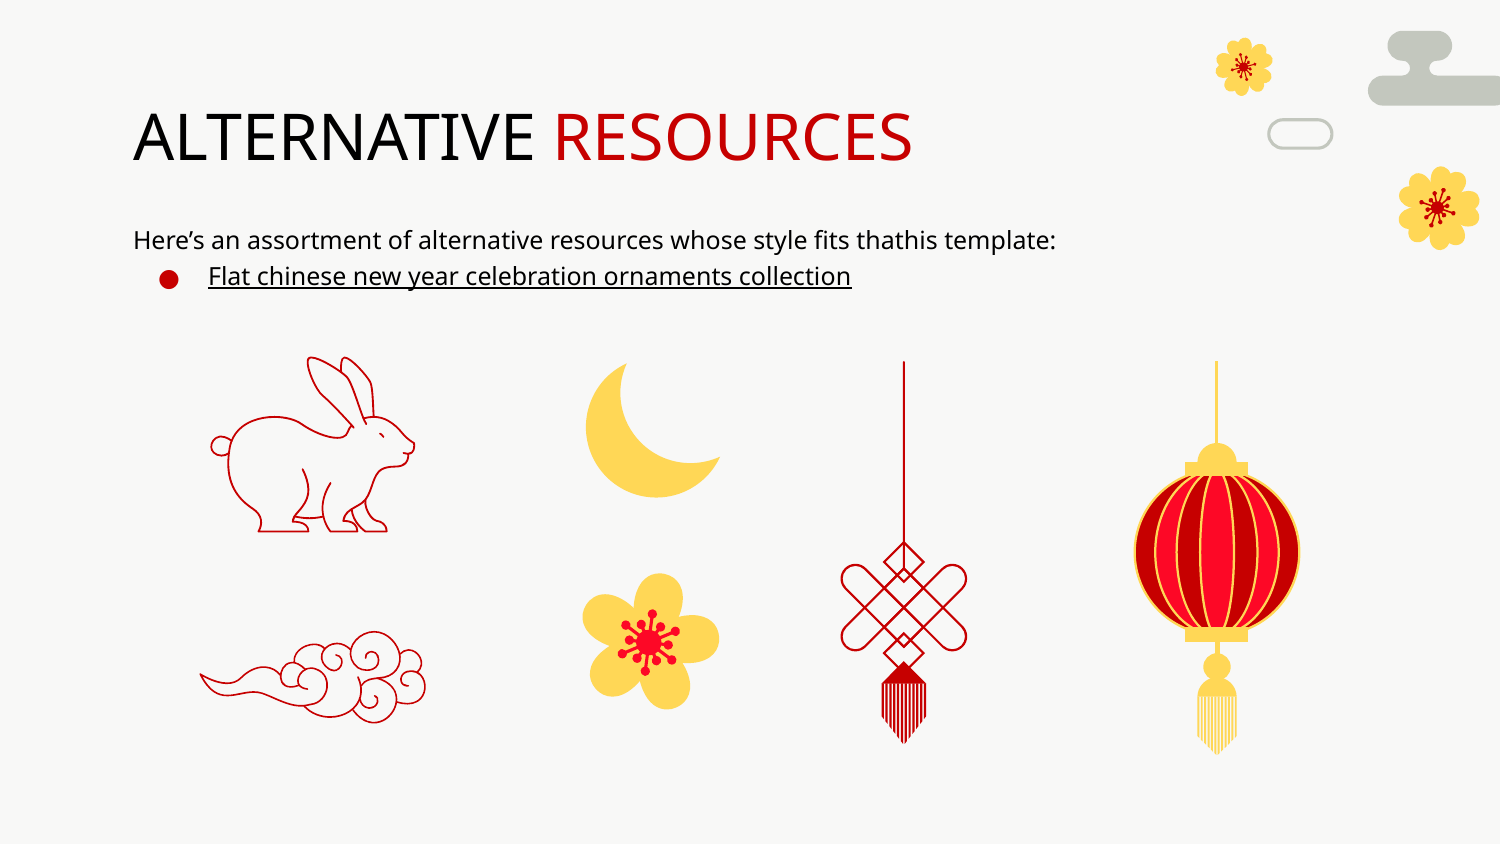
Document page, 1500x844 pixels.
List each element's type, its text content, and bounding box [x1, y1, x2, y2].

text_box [838, 360, 969, 745]
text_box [578, 573, 721, 710]
list Here’s an assortment of alternative resources whose style fits thathis template: Flat chinese new year celebration ornaments collection [118, 205, 1382, 316]
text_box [209, 356, 417, 533]
text_box [585, 363, 721, 498]
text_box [1133, 360, 1301, 756]
text_box [1268, 119, 1332, 149]
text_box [199, 630, 427, 724]
title ALTERNATIVE RESOURCES [118, 88, 1382, 182]
